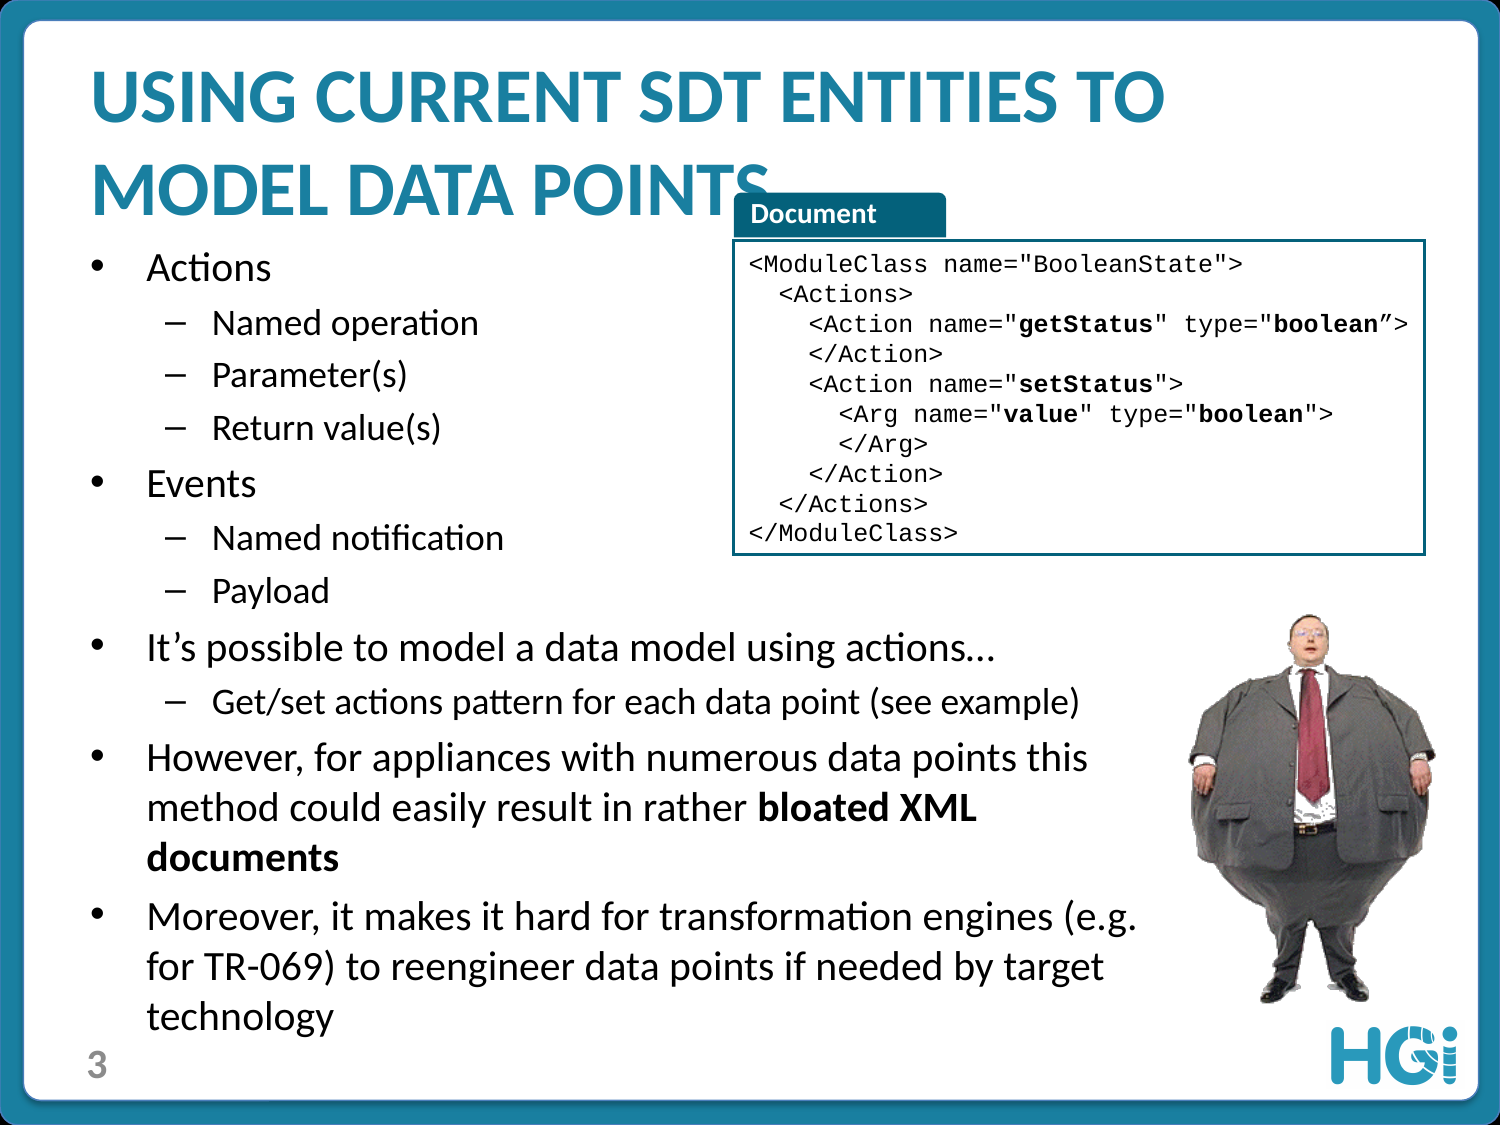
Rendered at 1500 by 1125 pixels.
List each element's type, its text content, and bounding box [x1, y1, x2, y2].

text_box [733, 192, 1426, 559]
picture [1326, 1020, 1465, 1089]
title Using current SDT entities to model data points [75, 45, 1425, 232]
picture [1170, 612, 1453, 1006]
text_box Actions Named operation Parameter(s) Return value(s) Events Named notification Payload It’s possible to model a data model using actions… Get/set actions pattern for each data point (see example) However, for appliances with numerous data points this method could easily result in rather bloated XML documents Moreover, it makes it hard for transformation engines (e.g. for TR-069) to reengineer data points if needed by target technology [74, 232, 1183, 1006]
